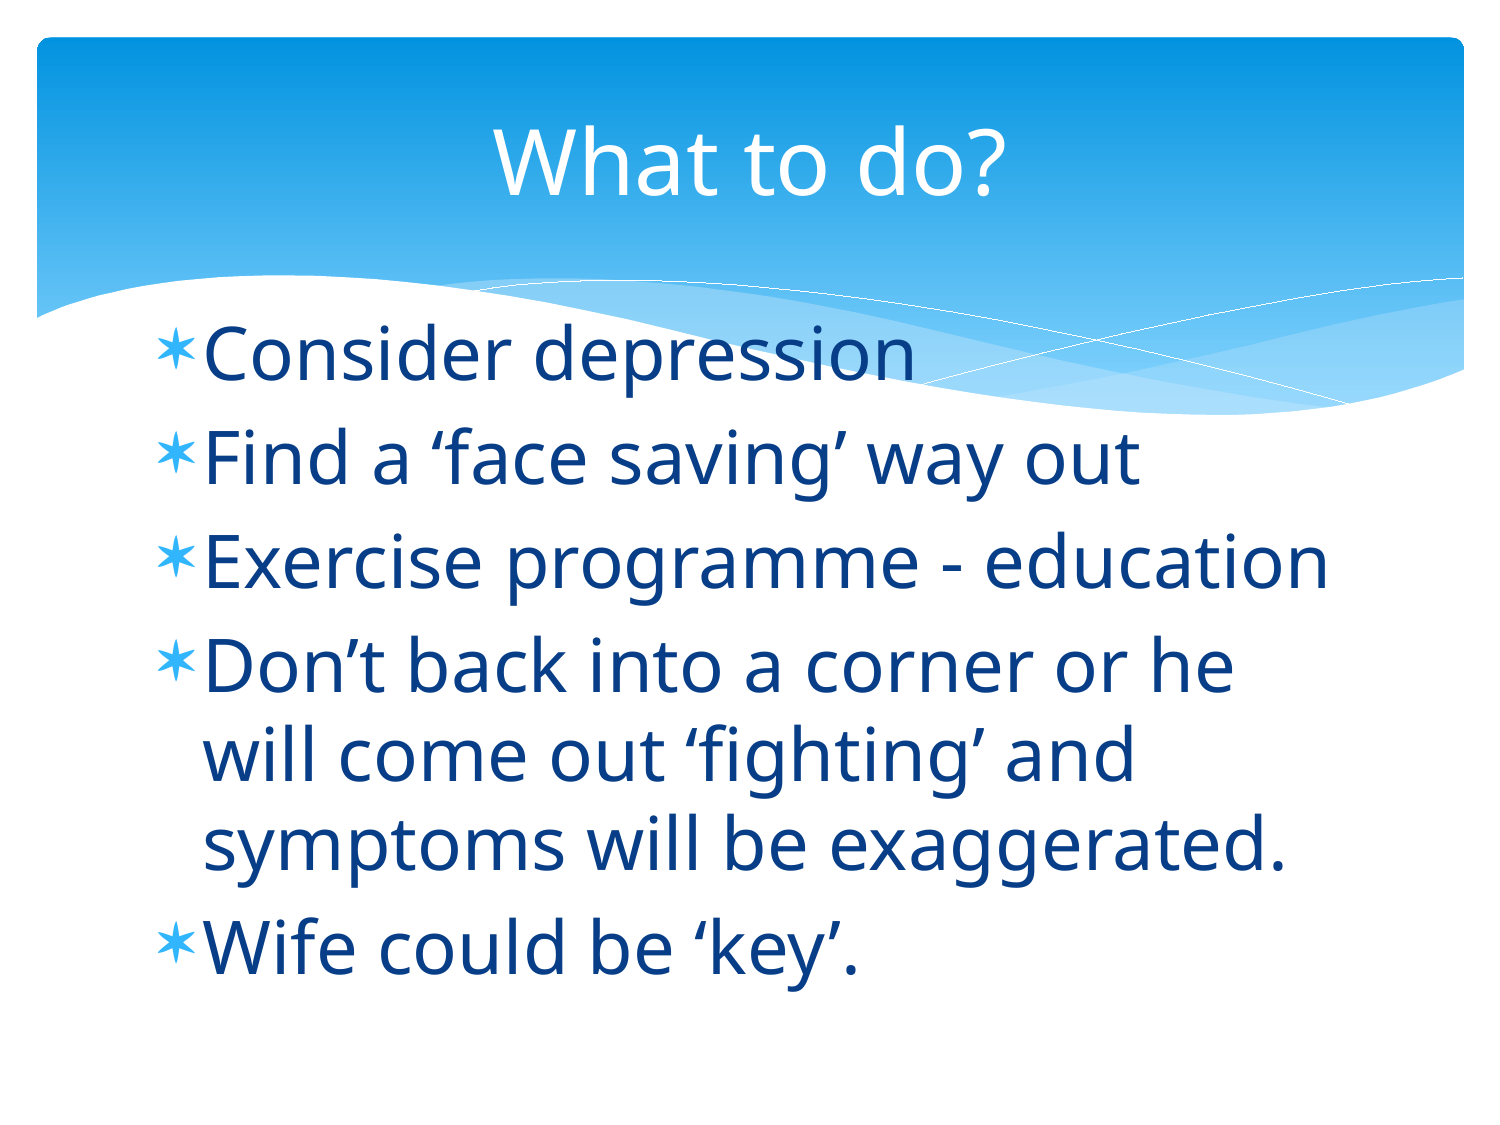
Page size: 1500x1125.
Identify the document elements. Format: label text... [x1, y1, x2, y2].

list Consider depression Find a ‘face saving’ way out Exercise programme - education Don’t back into a corner or he will come out ‘fighting’ and symptoms will be exaggerated. Wife could be ‘key’. [143, 261, 1359, 1005]
title What to do? [75, 55, 1425, 261]
